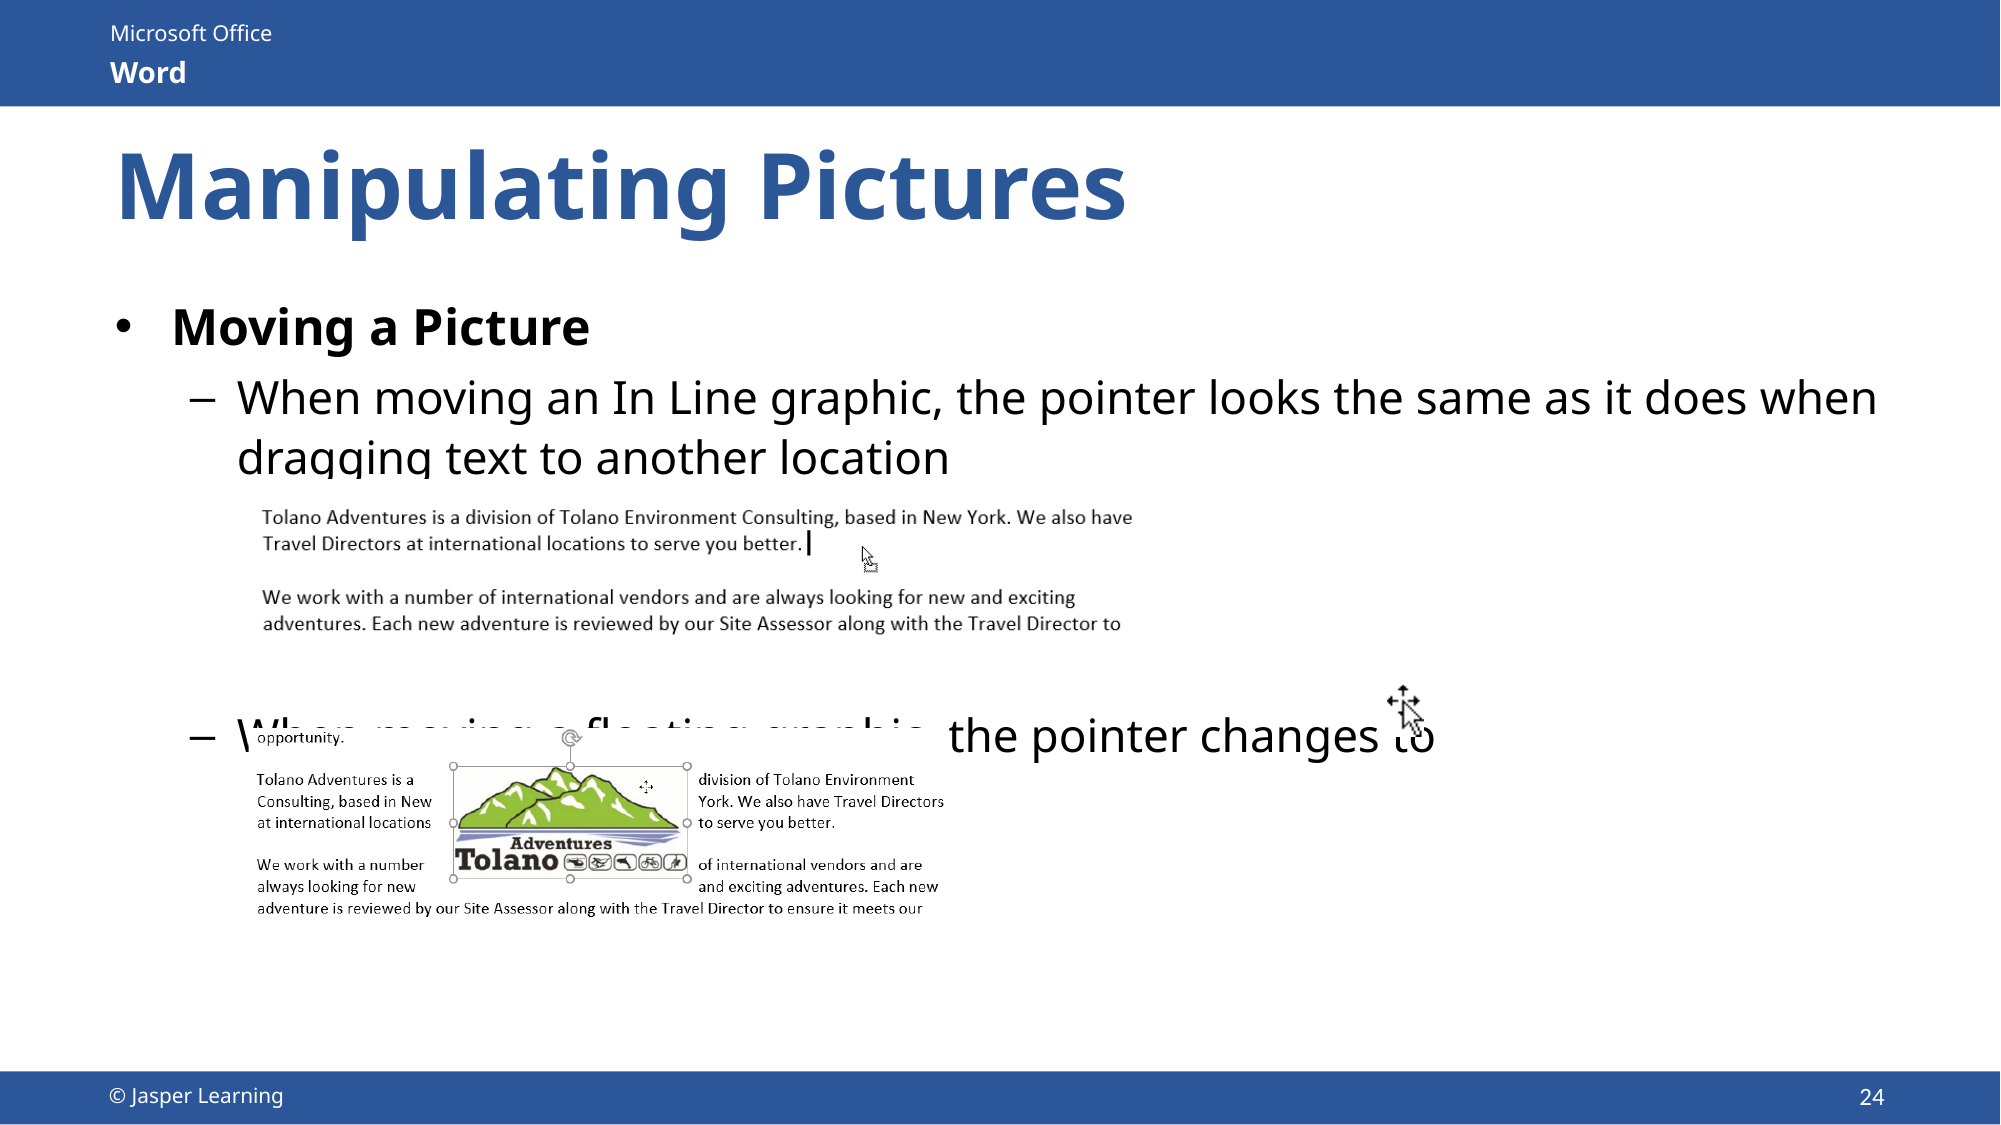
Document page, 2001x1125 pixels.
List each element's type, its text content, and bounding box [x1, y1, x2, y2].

list Moving a Picture When moving an In Line graphic, the pointer looks the same as it does when dragging text to another location When moving a floating graphic, the pointer changes to [99, 283, 1900, 1026]
picture [228, 479, 1159, 640]
picture [1386, 685, 1425, 737]
picture [248, 728, 950, 921]
title Manipulating Pictures [99, 118, 1866, 248]
footer © Jasper Learning [94, 1066, 769, 1125]
slide_number 24 [1433, 1065, 1900, 1125]
